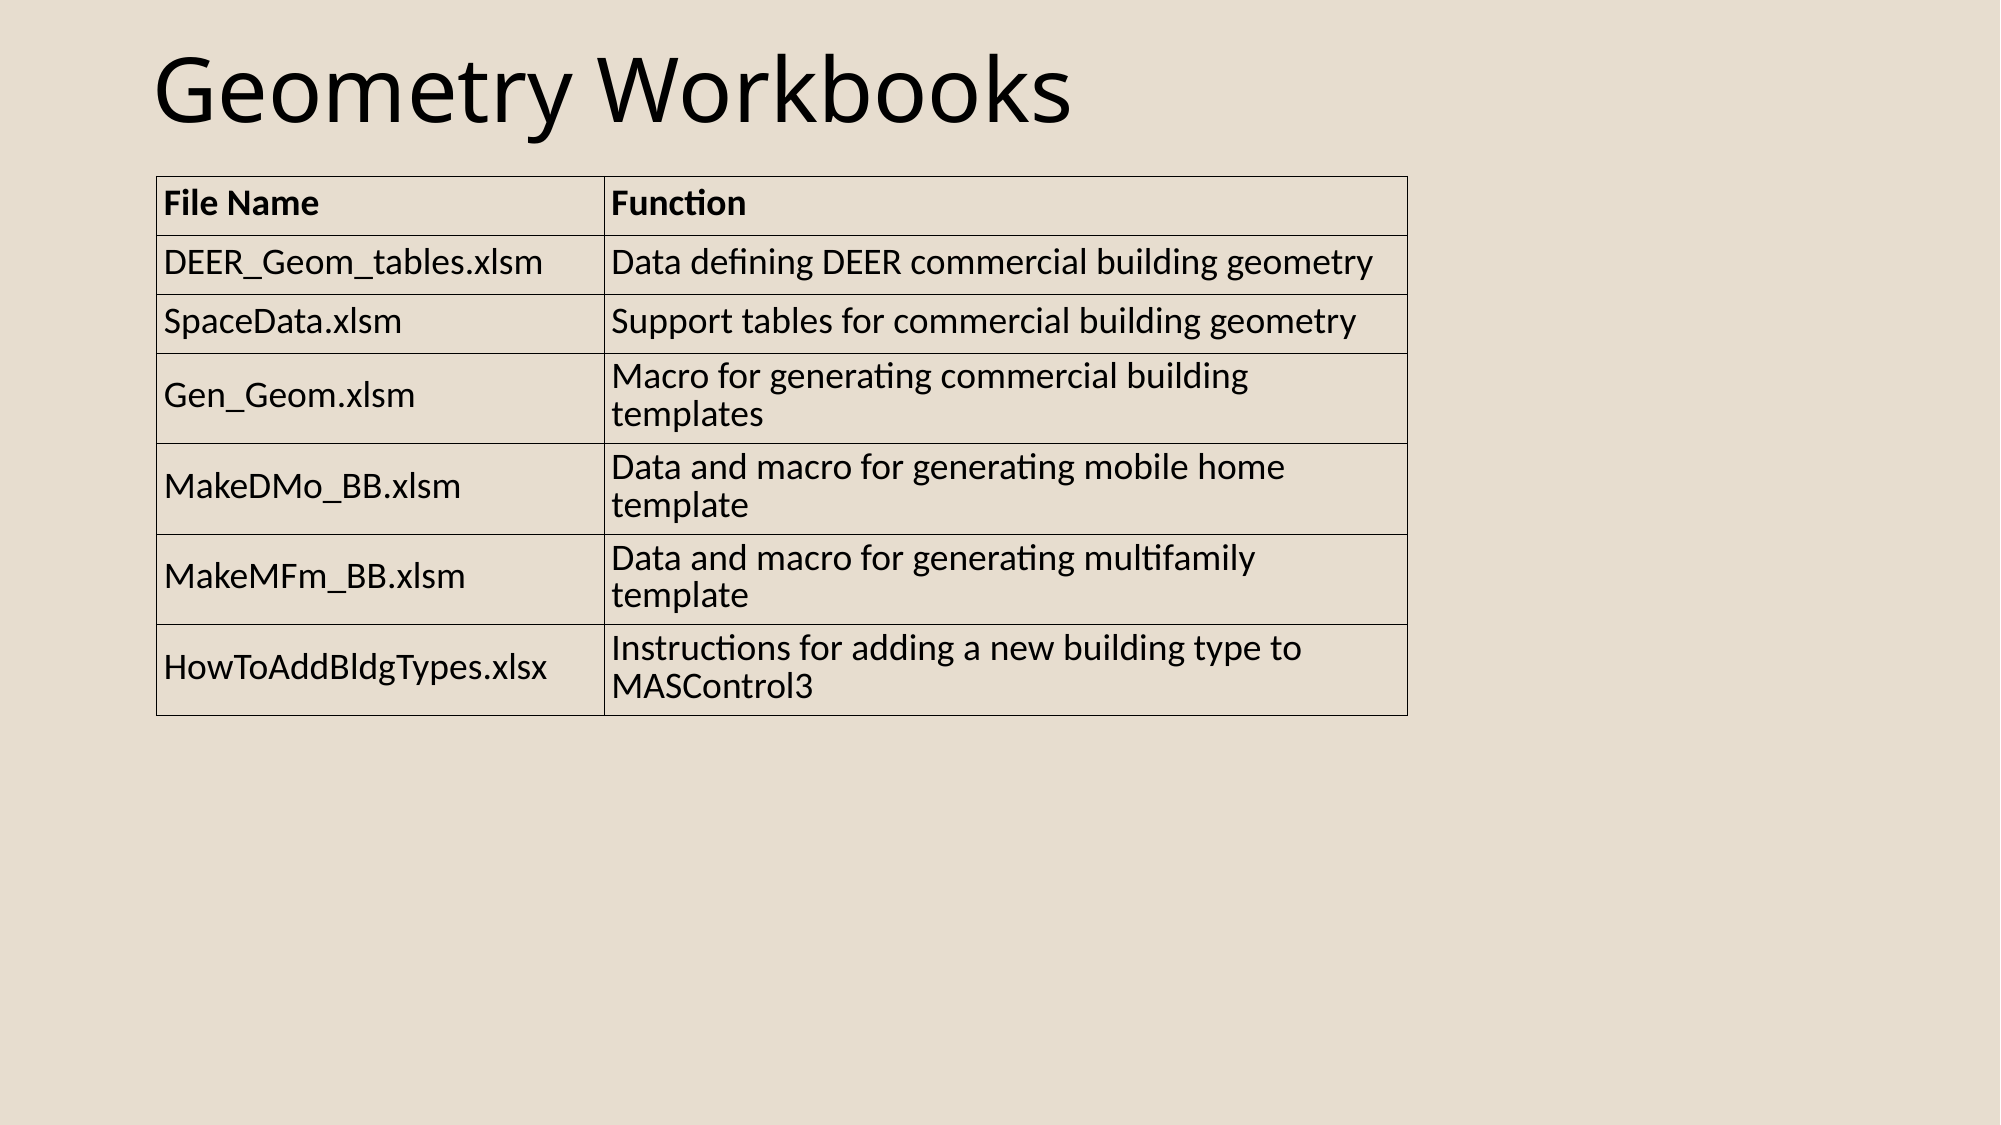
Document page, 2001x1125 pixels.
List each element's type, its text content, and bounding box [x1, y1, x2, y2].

title Geometry Workbooks [137, 37, 1863, 150]
table_cell Instructions for adding a new building type to MASControl3 [605, 625, 1407, 715]
table_cell DEER_Geom_tables.xlsm [157, 236, 604, 294]
table_cell Macro for generating commercial building templates [605, 354, 1407, 443]
table_cell Gen_Geom.xlsm [157, 354, 604, 443]
table_cell HowToAddBldgTypes.xlsx [157, 625, 604, 715]
table_cell MakeDMo_BB.xlsm [157, 444, 604, 534]
table_cell MakeMFm_BB.xlsm [157, 535, 604, 624]
table_cell Support tables for commercial building geometry [605, 295, 1407, 353]
table_header Function [605, 177, 1407, 235]
table_cell SpaceData.xlsm [157, 295, 604, 353]
table_cell Data and macro for generating multifamily template [605, 535, 1407, 624]
table_cell Data defining DEER commercial building geometry [605, 236, 1407, 294]
table_cell Data and macro for generating mobile home template [605, 444, 1407, 534]
table_header File Name [157, 177, 604, 235]
